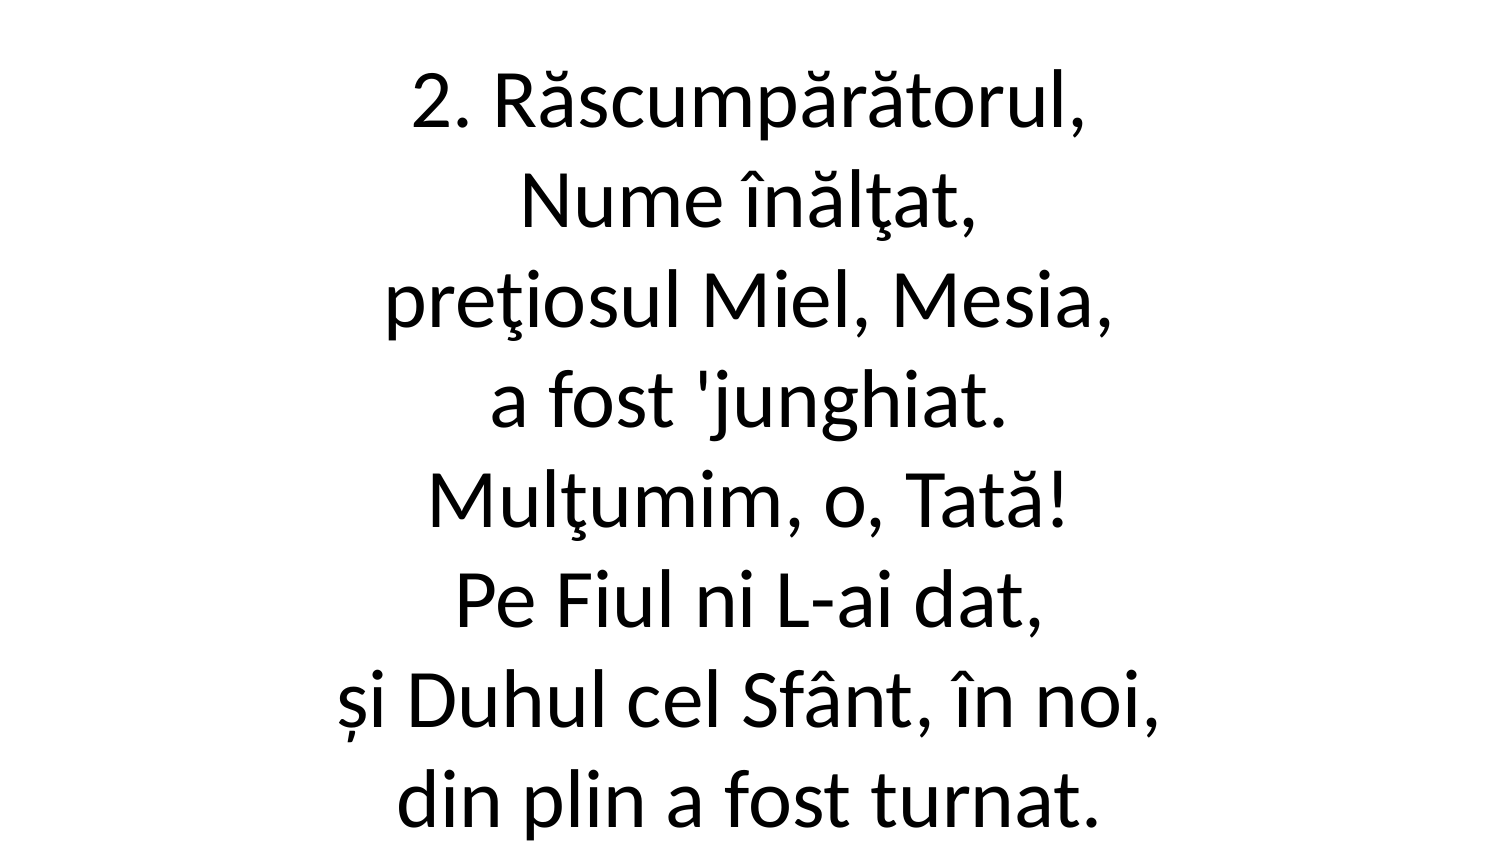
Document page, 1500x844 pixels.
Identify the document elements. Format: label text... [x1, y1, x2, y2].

text_box 2. Răscumpărătorul, Nume înălţat, preţiosul Miel, Mesia, a fost 'junghiat. Mulţumim, o, Tată! Pe Fiul ni L-ai dat, și Duhul cel Sfânt, în noi, din plin a fost turnat. [321, 0, 1179, 844]
